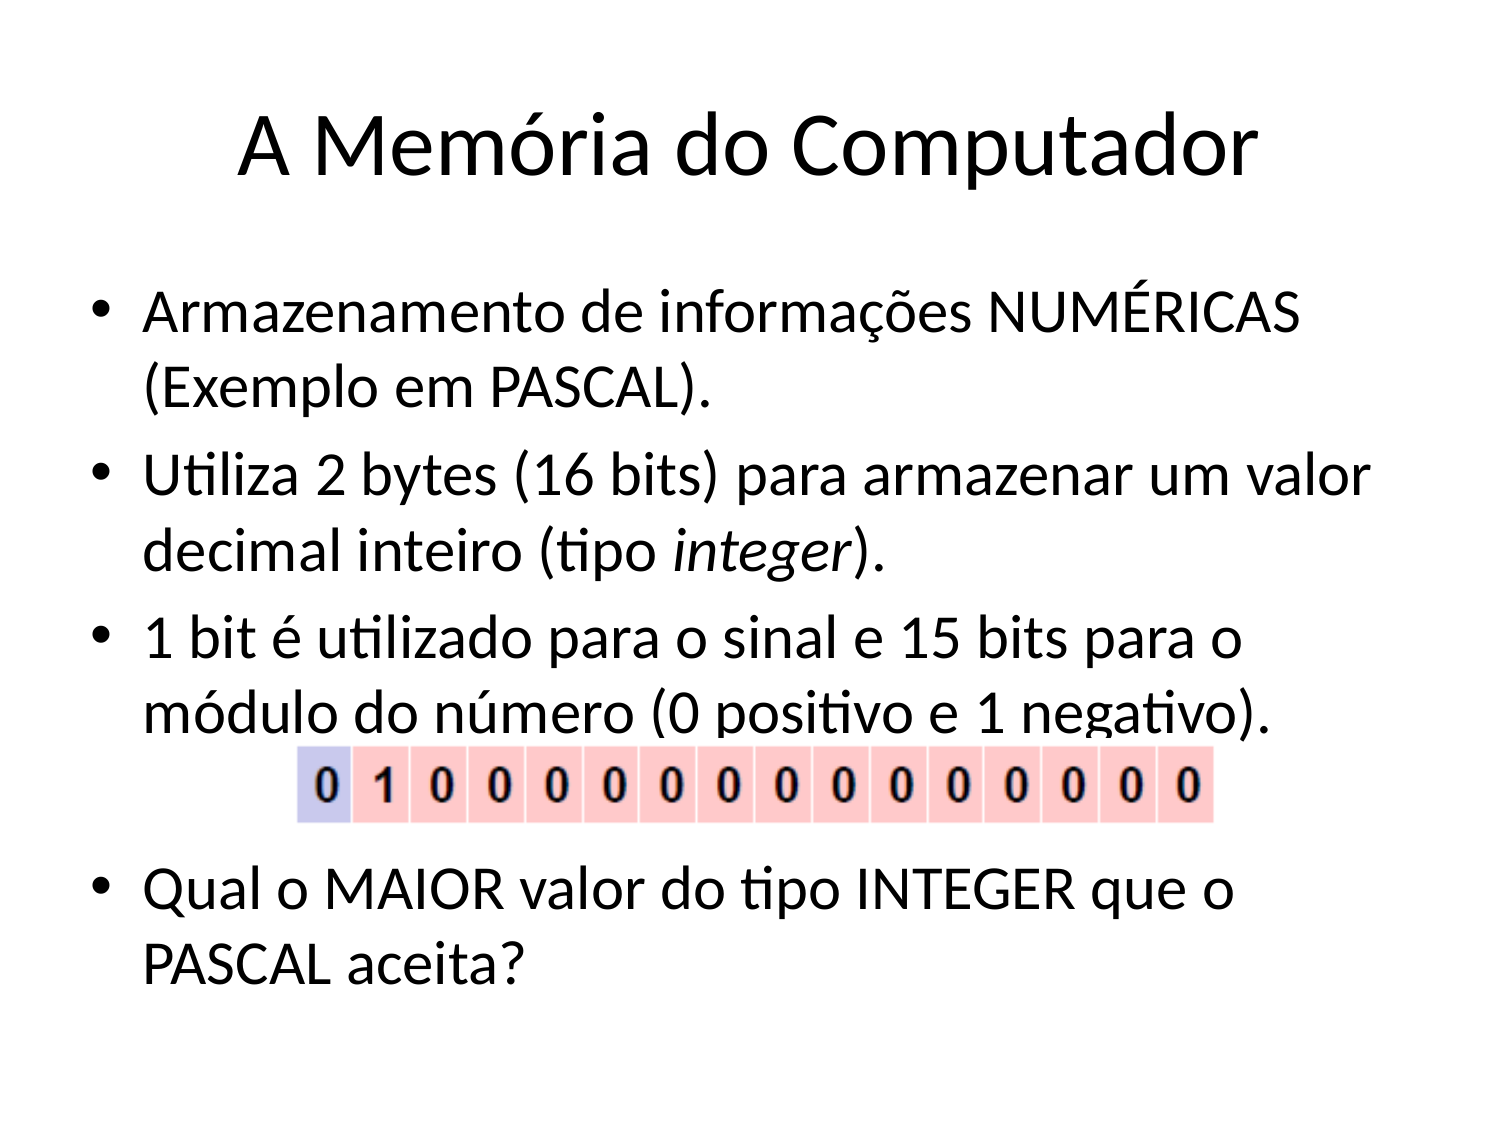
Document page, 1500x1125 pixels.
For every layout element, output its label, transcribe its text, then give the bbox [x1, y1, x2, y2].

title A Memória do Computador [75, 45, 1425, 233]
picture [289, 738, 1223, 830]
list Armazenamento de informações NUMÉRICAS (Exemplo em PASCAL). Utiliza 2 bytes (16 bits) para armazenar um valor decimal inteiro (tipo integer). 1 bit é utilizado para o sinal e 15 bits para o módulo do número (0 positivo e 1 negativo). Qual o MAIOR valor do tipo INTEGER que o PASCAL aceita? [75, 262, 1425, 1005]
